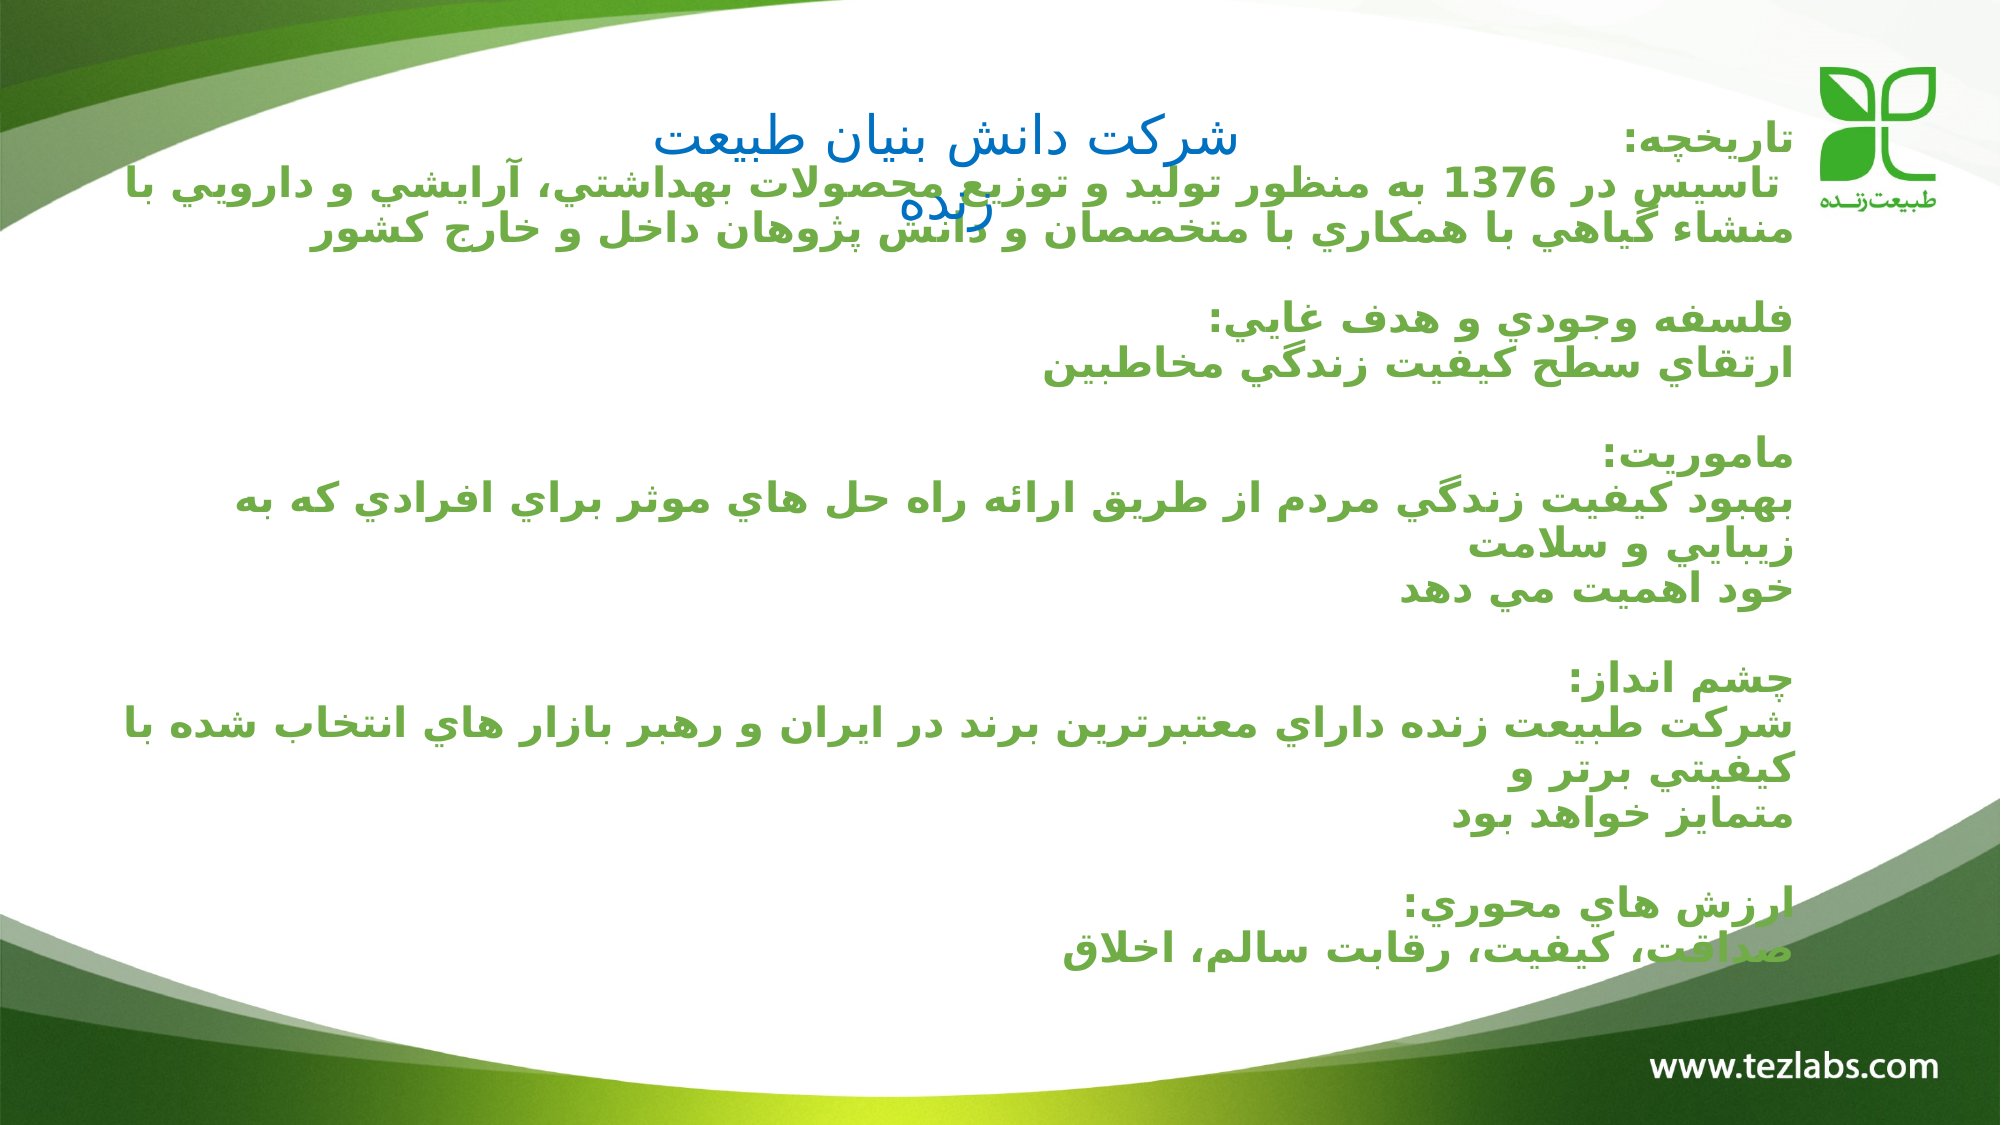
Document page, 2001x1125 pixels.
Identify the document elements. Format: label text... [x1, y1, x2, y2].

text_box شرکت دانش بنيان طبيعت زنده [634, 93, 1260, 238]
picture [0, 0, 2000, 1125]
title تاريخچه: تاسيس در 1376 به منظور توليد و توزيع محصولات بهداشتي، آرايشي و دارويي با منشاء گياهي با همکاري با متخصصان و دانش پژوهان داخل و خارج کشور فلسفه وجودي و هدف غايي: ارتقاي سطح کيفيت زندگي مخاطبين ماموريت: بهبود کيفيت زندگي مردم از طريق ارائه راه حل هاي موثر براي افرادي که به زيبايي و سلامت خود اهميت مي دهد چشم انداز: شرکت طبيعت زنده داراي معتبرترين برند در ايران و رهبر بازار هاي انتخاب شده با کيفيتي برتر و متمايز خواهد بود ارزش هاي محوري: صداقت، کيفيت، رقابت سالم، اخلاق [85, 174, 1811, 991]
